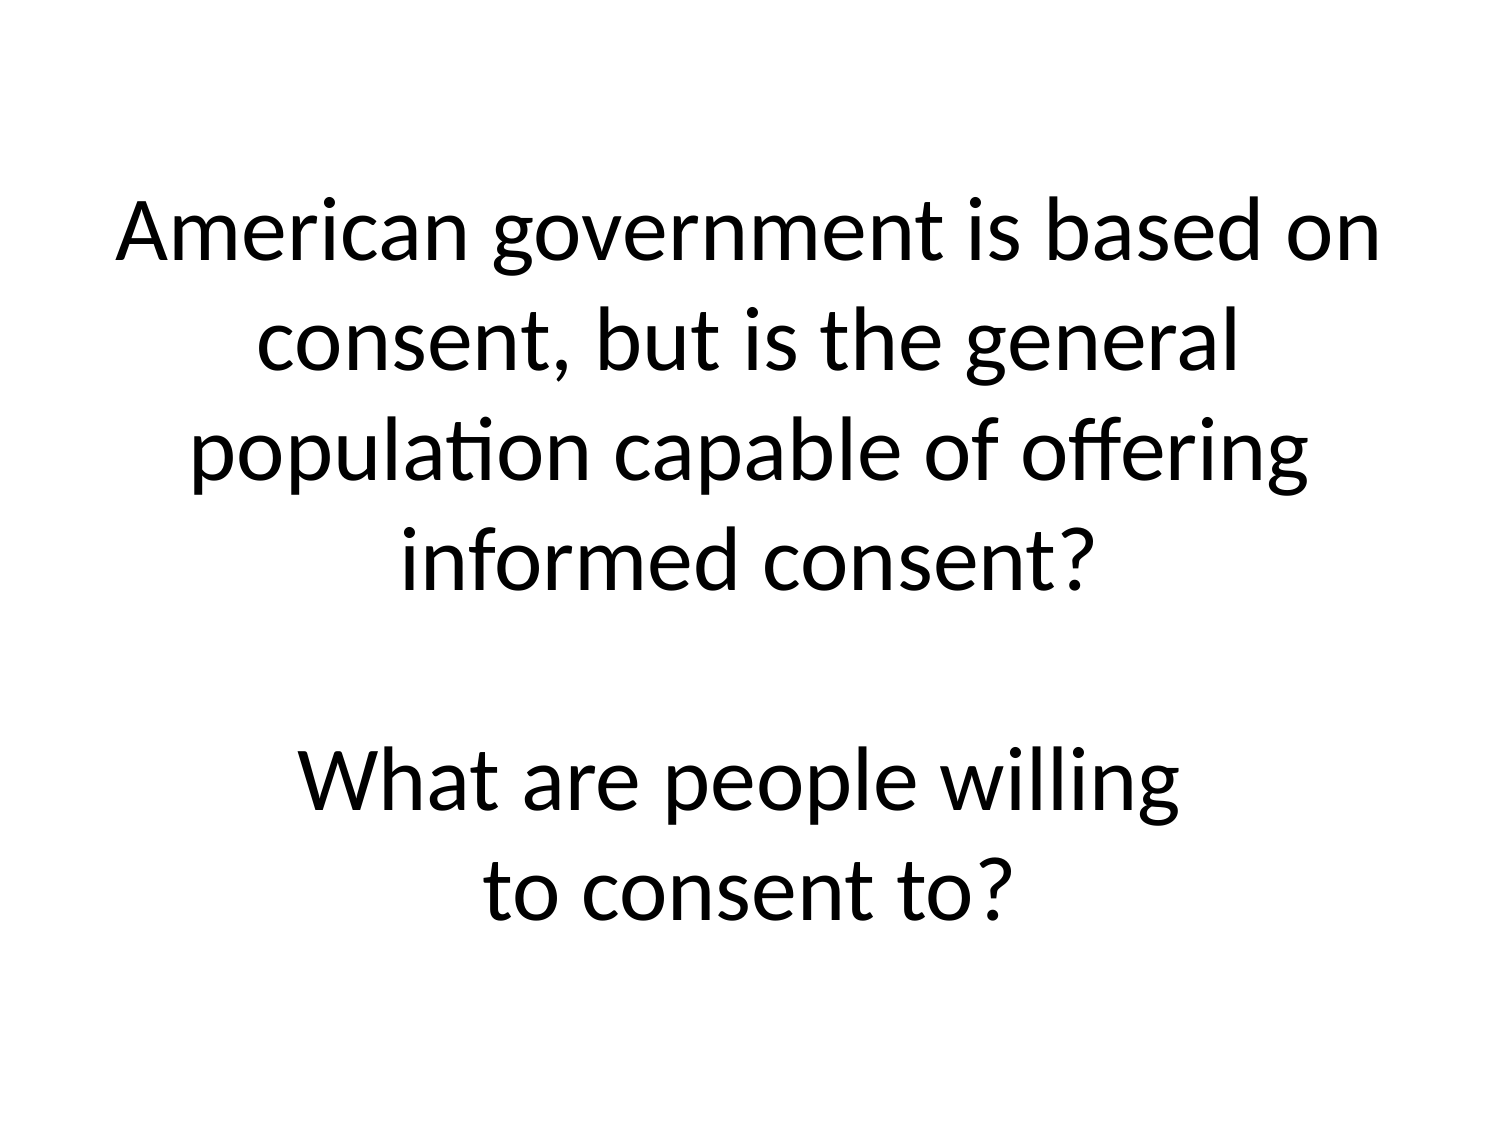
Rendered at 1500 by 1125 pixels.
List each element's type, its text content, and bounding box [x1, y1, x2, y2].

title American government is based on consent, but is the general population capable of offering informed consent? What are people willing to consent to? [74, 44, 1426, 1063]
